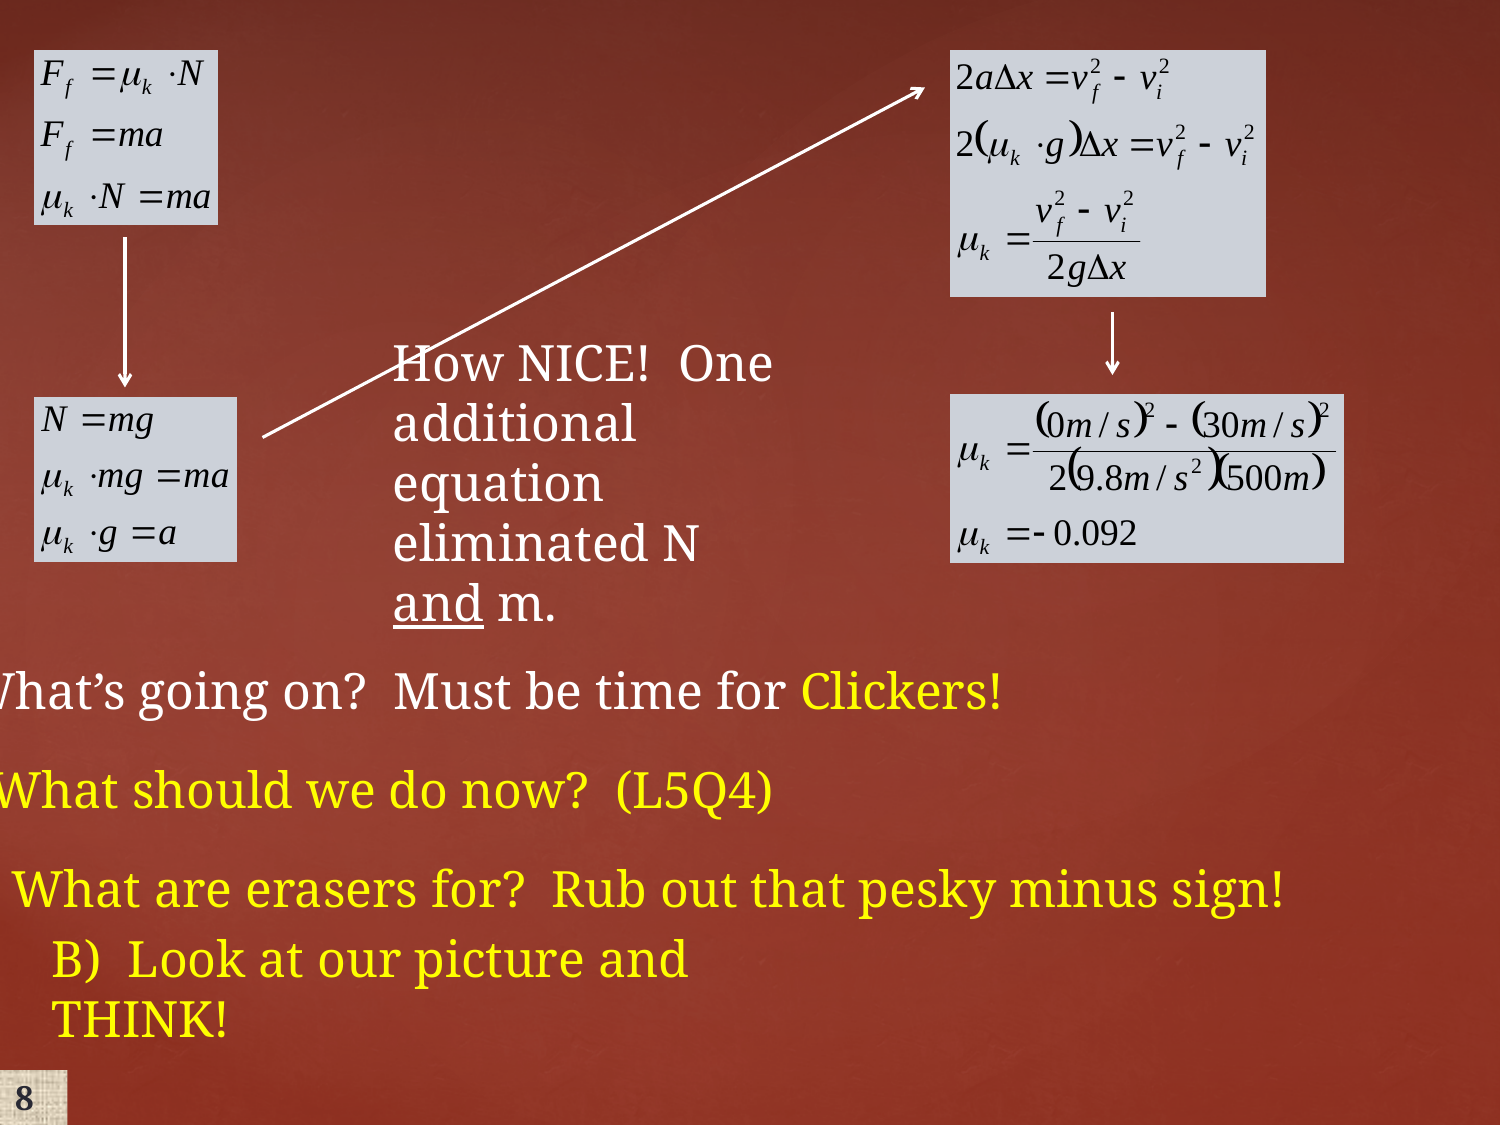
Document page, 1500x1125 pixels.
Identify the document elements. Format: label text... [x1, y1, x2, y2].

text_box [949, 393, 1345, 563]
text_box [261, 86, 926, 439]
text_box A) What are erasers for? Rub out that pesky minus sign! [0, 850, 1302, 926]
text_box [949, 49, 1267, 298]
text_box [33, 396, 238, 563]
text_box What should we do now? (L5Q4) [0, 751, 789, 826]
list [33, 49, 219, 226]
text_box What’s going on? Must be time for Clickers! [0, 651, 1020, 727]
list B) Look at our picture and THINK! [33, 950, 829, 1025]
text_box 8 [0, 1070, 68, 1125]
list How NICE! One additional equation eliminated N and m. [375, 453, 813, 563]
